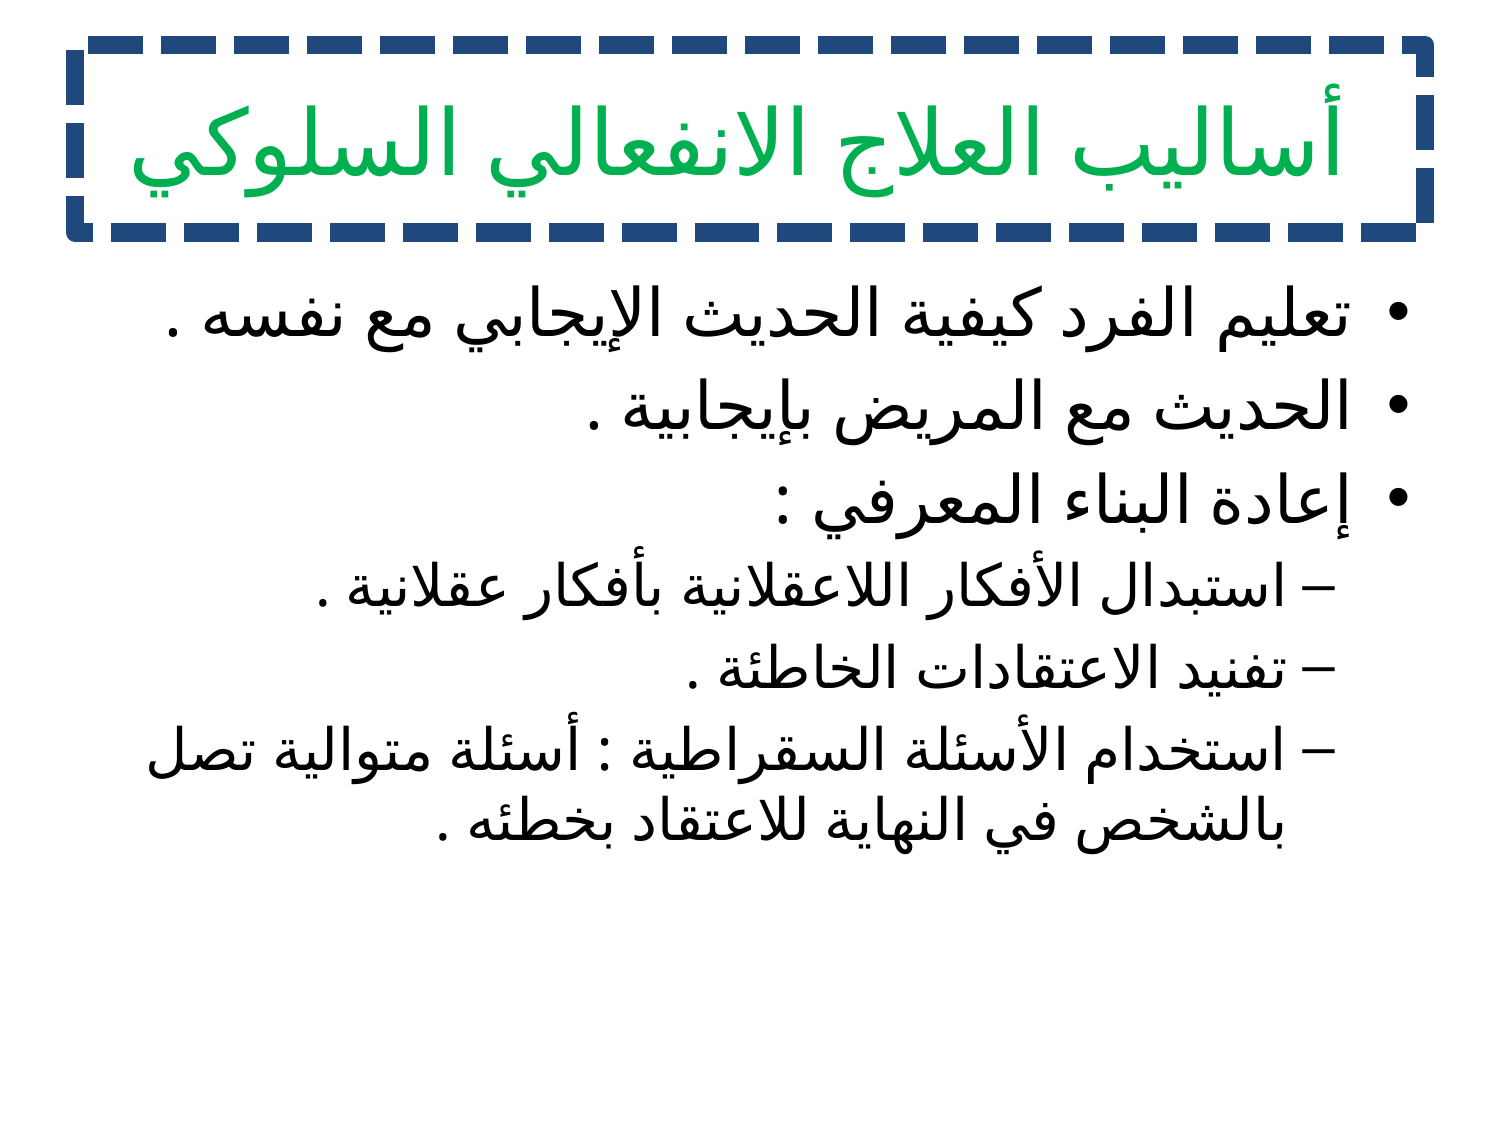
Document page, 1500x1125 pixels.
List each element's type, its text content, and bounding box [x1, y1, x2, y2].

title أساليب العلاج الانفعالي السلوكي [75, 45, 1425, 233]
list تعليم الفرد كيفية الحديث الإيجابي مع نفسه . الحديث مع المريض بإيجابية . إعادة البناء المعرفي : استبدال الأفكار اللاعقلانية بأفكار عقلانية . تفنيد الاعتقادات الخاطئة . استخدام الأسئلة السقراطية : أسئلة متوالية تصل بالشخص في النهاية للاعتقاد بخطئه . [75, 262, 1425, 1005]
